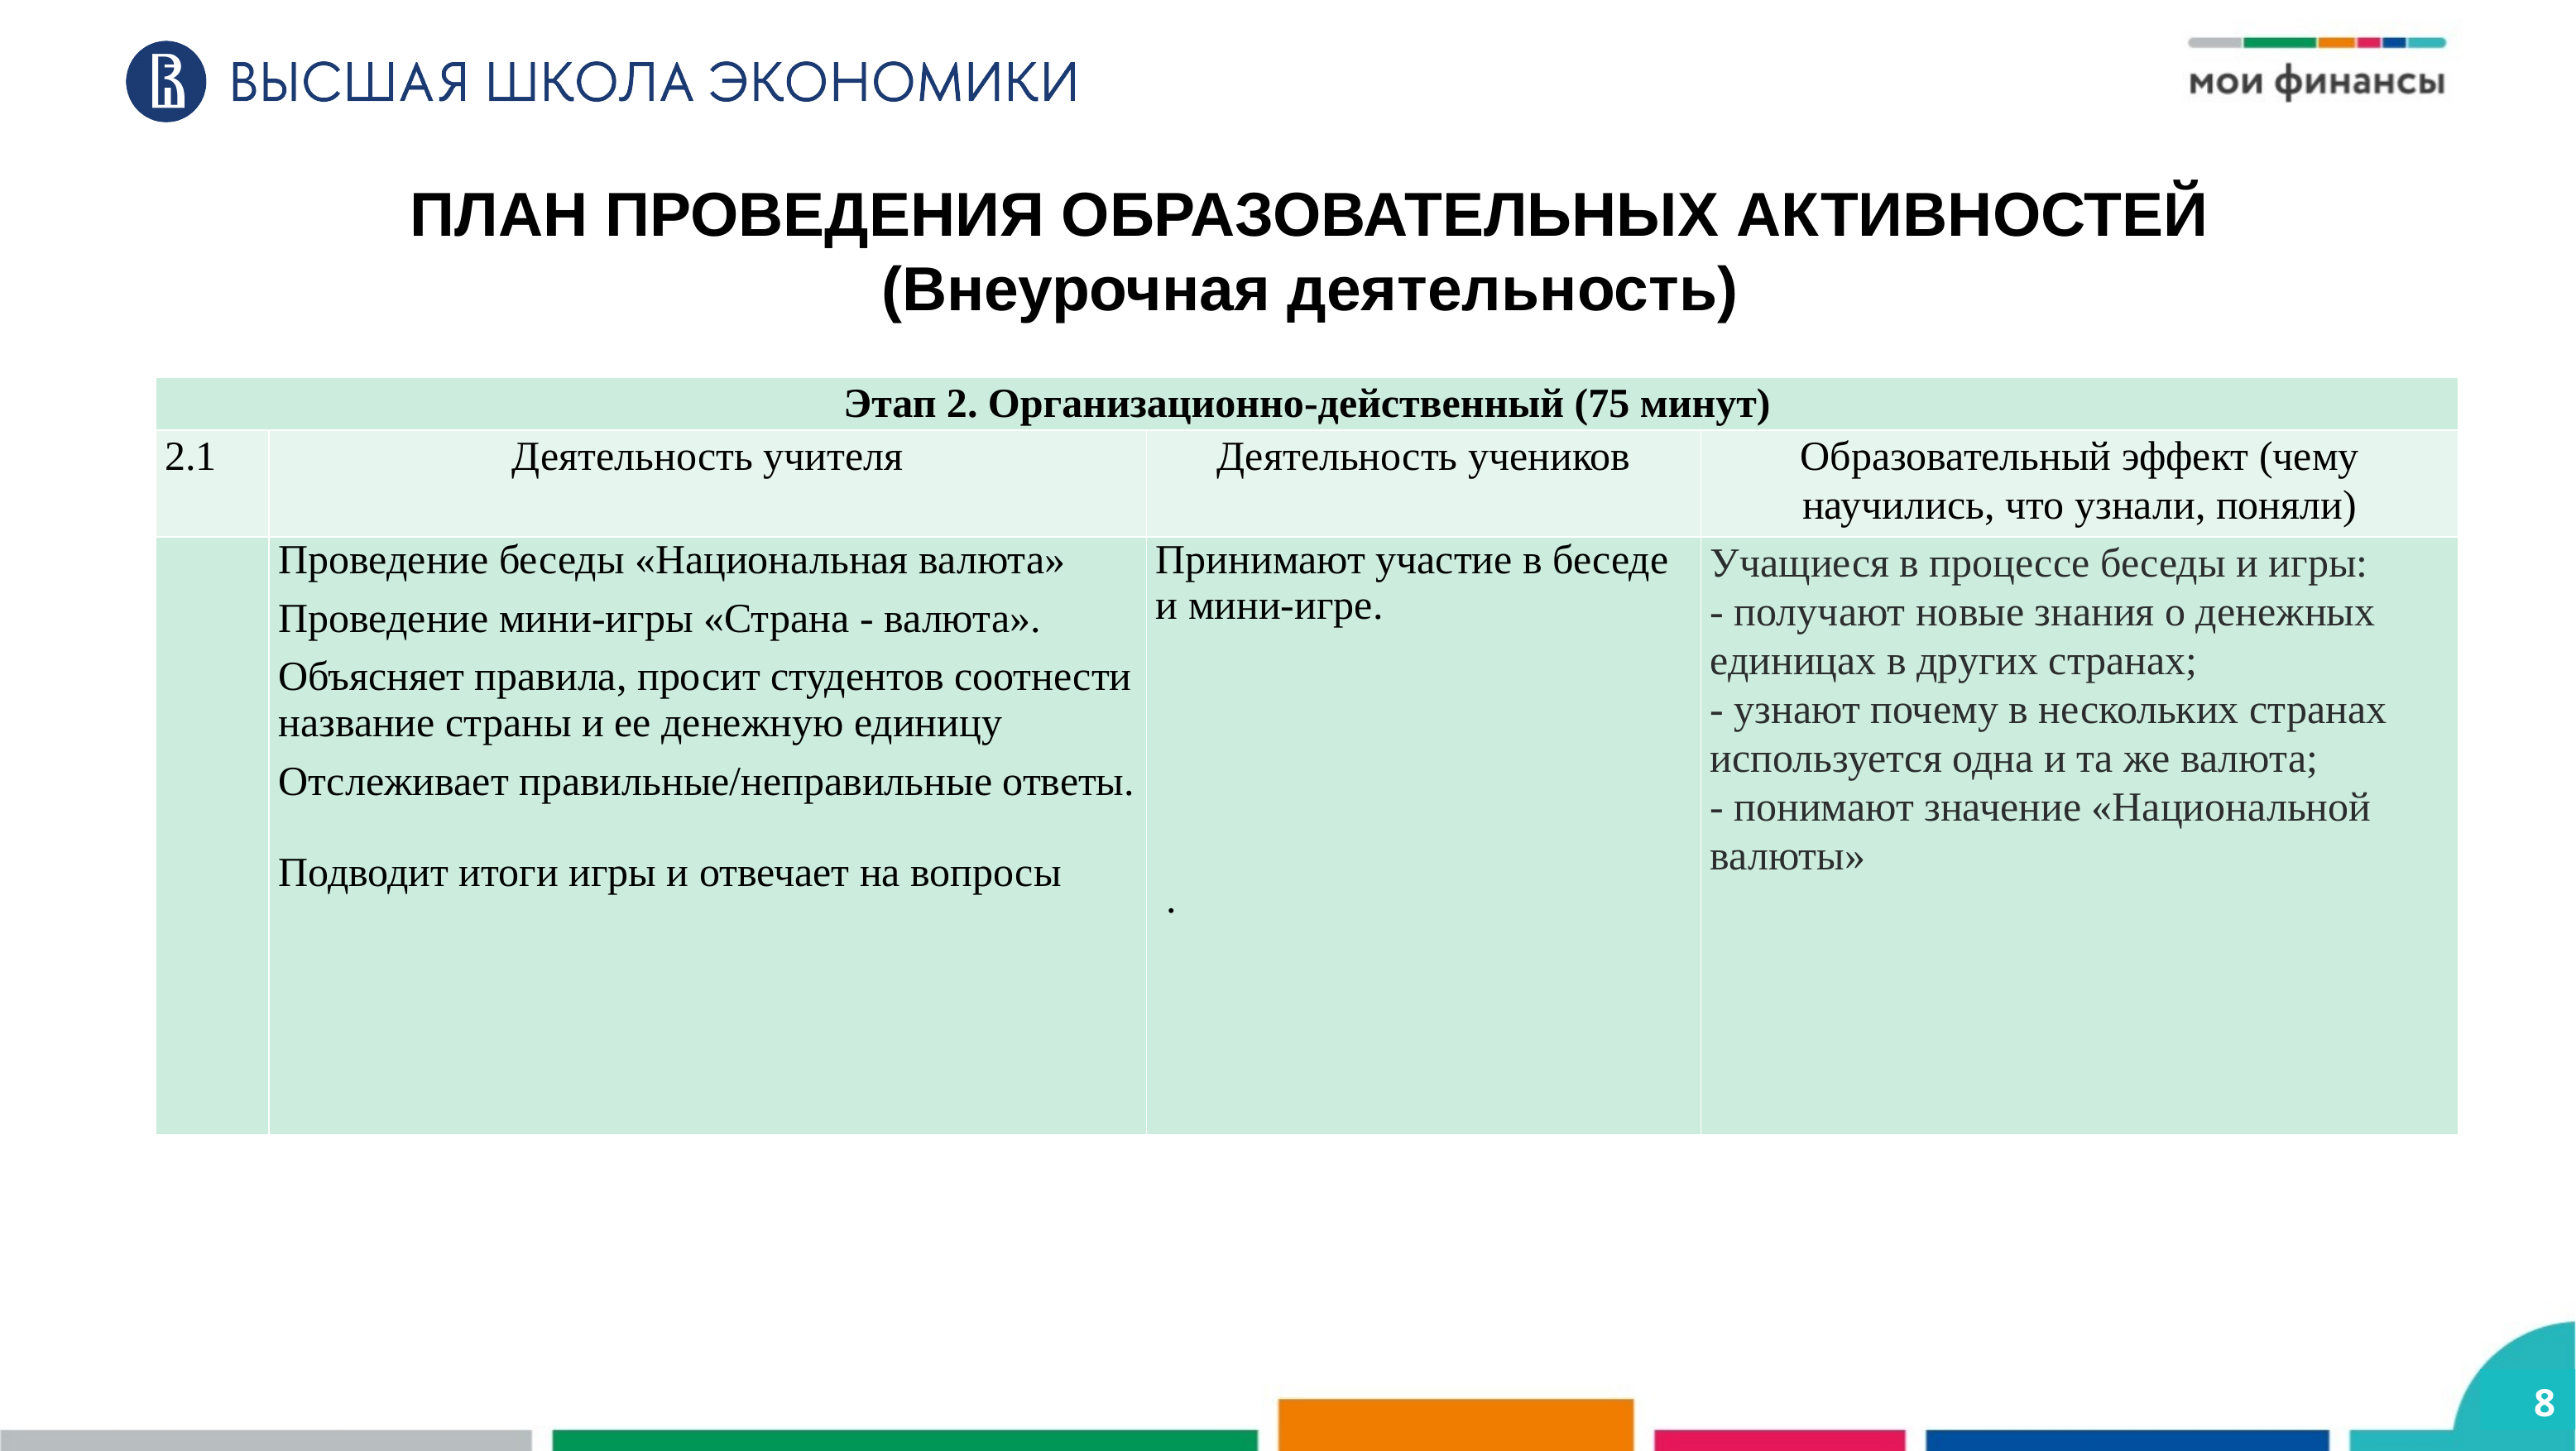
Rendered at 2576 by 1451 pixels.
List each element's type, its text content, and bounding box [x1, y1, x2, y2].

table_cell 2.1 [156, 431, 268, 536]
text_box 8 [2480, 1368, 2576, 1430]
table_cell Проведение беседы «Национальная валюта» Проведение мини-игры «Страна - валюта». Объясняет правила, просит студентов соотнести название страны и ее денежную единицу Отслеживает правильные/неправильные ответы. Подводит итоги игры и отвечает на вопросы [270, 538, 1146, 1134]
table_cell Деятельность учителя [270, 431, 1146, 536]
table_cell [156, 538, 268, 1134]
table_cell Принимают участие в беседе и мини-игре. . [1147, 538, 1701, 1134]
text_box ПЛАН ПРОВЕДЕНИЯ ОБРАЗОВАТЕЛЬНЫХ АКТИВНОСТЕЙ (Внеурочная деятельность) [44, 164, 2576, 333]
table_header Этап 2. Организационно-действенный (75 минут) [156, 378, 2458, 429]
table_cell Образовательный эффект (чему научились, что узнали, поняли) [1701, 431, 2458, 536]
picture [0, 0, 2576, 1451]
table_cell Деятельность учеников [1147, 431, 1701, 536]
table_cell Учащиеся в процессе беседы и игры: - получают новые знания о денежных единицах в других странах; - узнают почему в нескольких странах используется одна и та же валюта; - понимают значение «Национальной валюты» [1701, 538, 2458, 1134]
